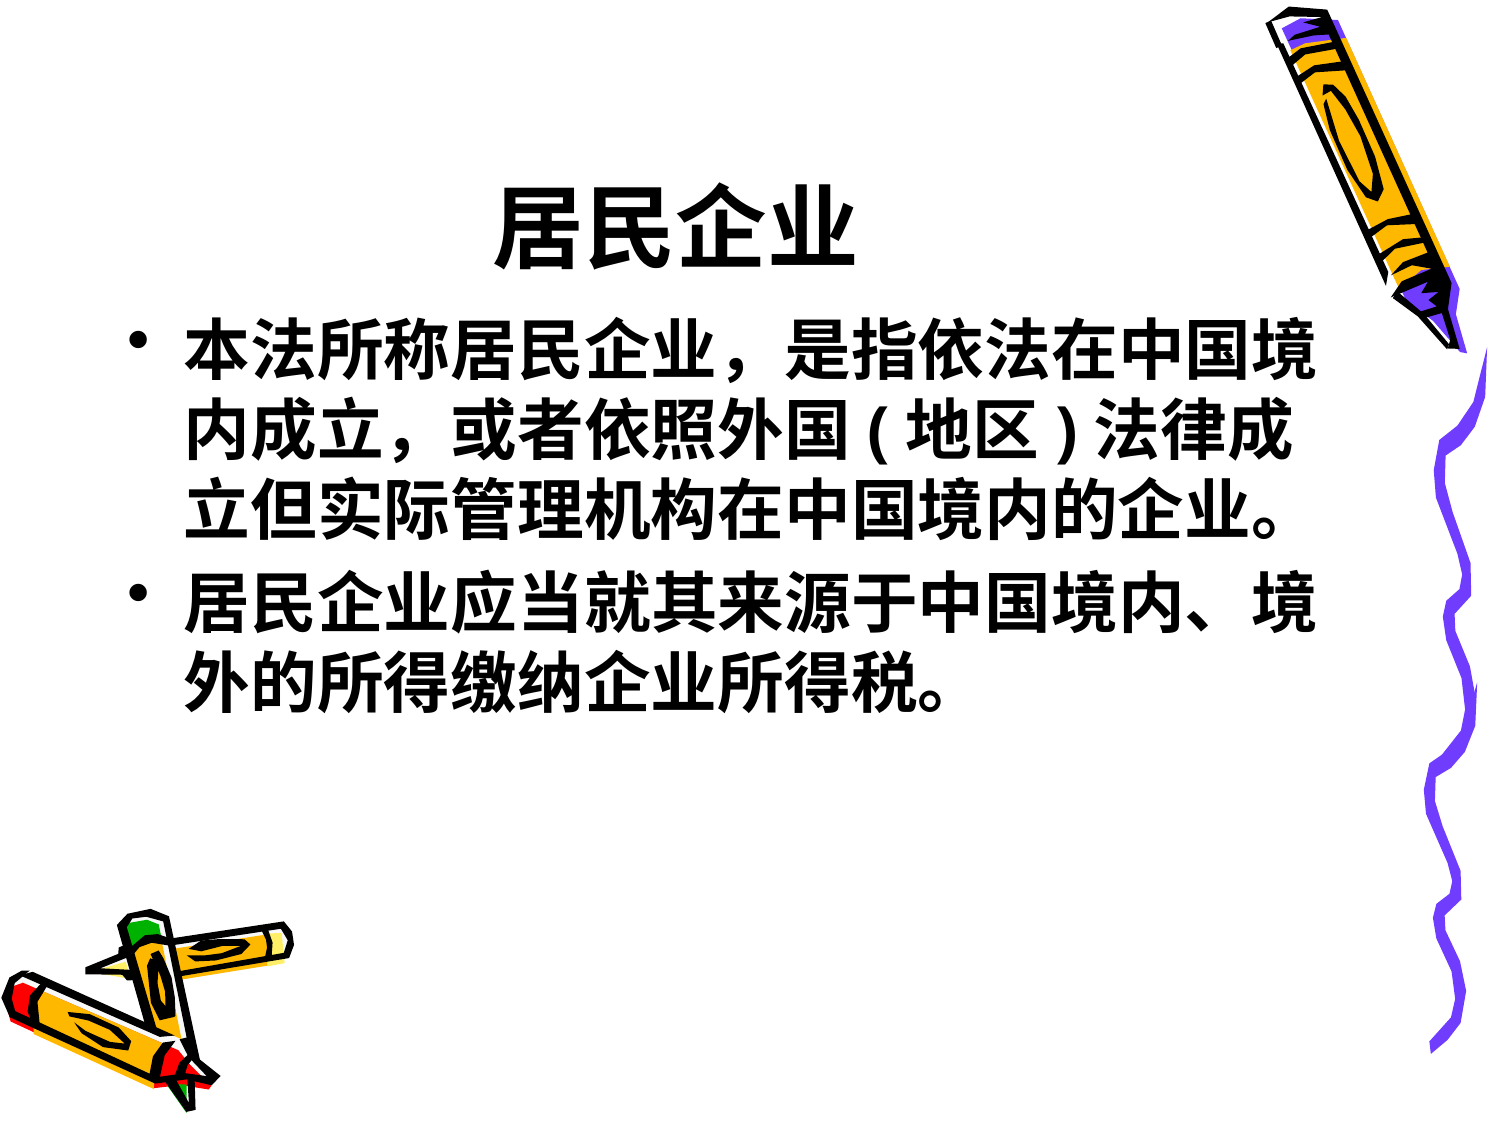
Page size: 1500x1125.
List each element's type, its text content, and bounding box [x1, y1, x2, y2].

list 本法所称居民企业，是指依法在中国境内成立，或者依照外国(地区)法律成立但实际管理机构在中国境内的企业。 居民企业应当就其来源于中国境内、境外的所得缴纳企业所得税。 [112, 299, 1376, 901]
title 居民企业 [112, 24, 1240, 288]
